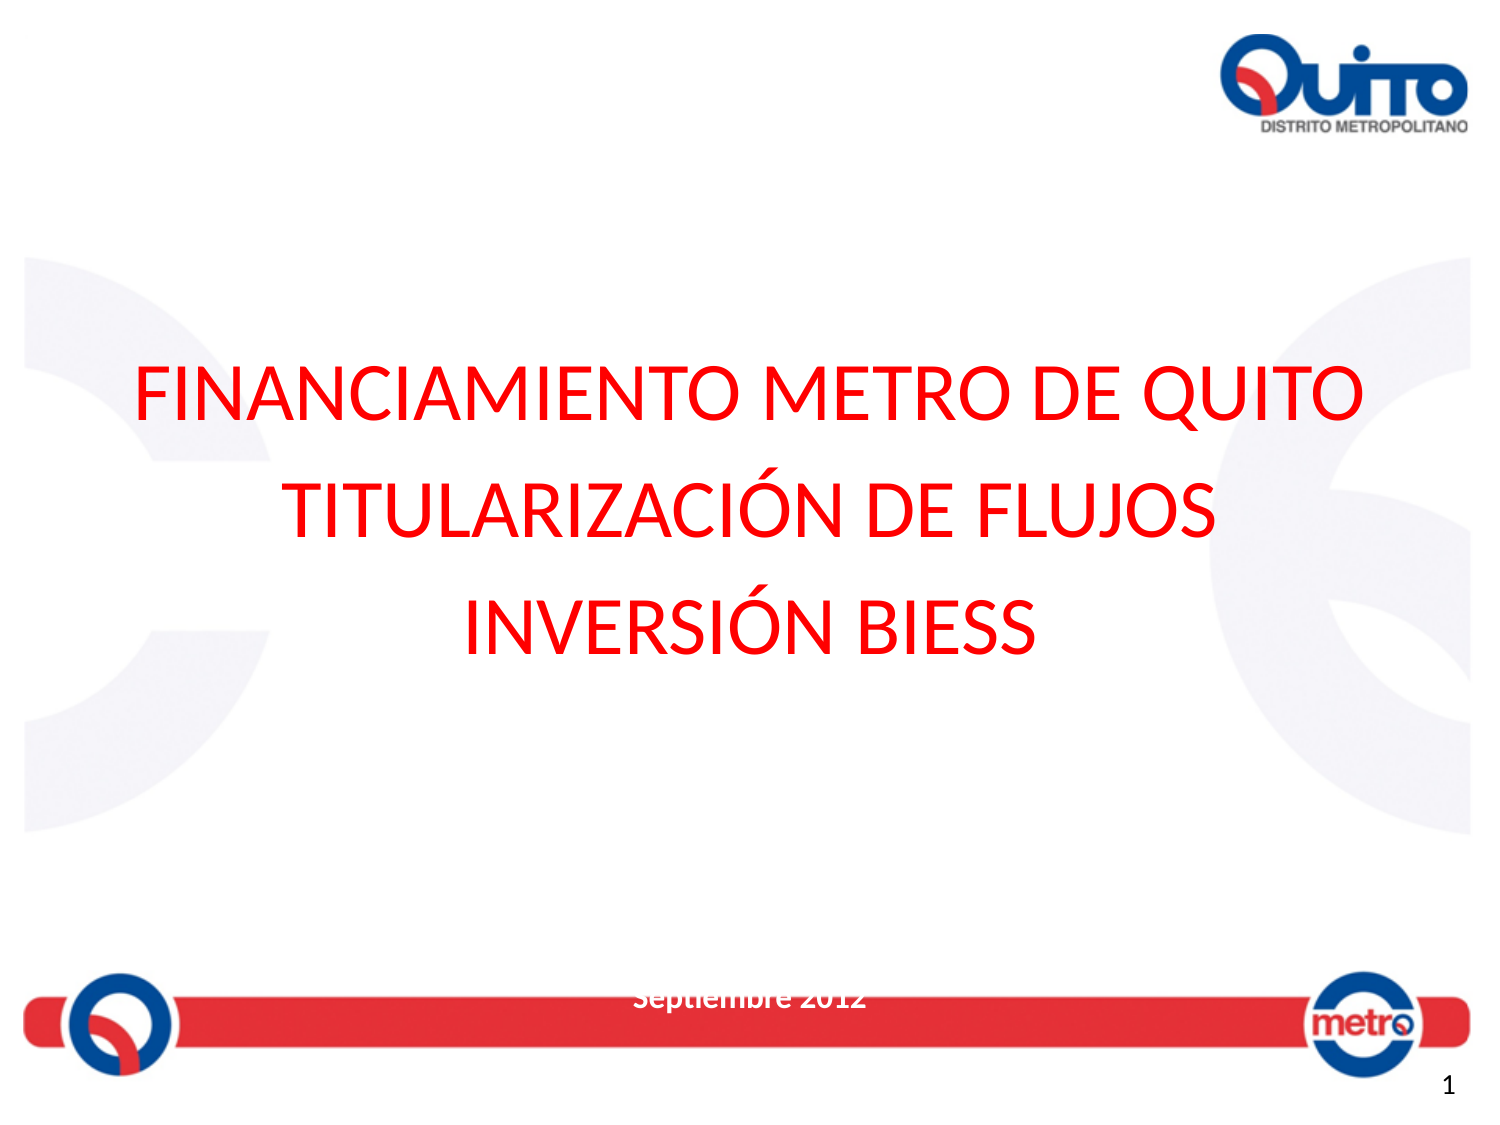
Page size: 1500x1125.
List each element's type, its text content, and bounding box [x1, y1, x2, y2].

list FINANCIAMIENTO METRO DE QUITO TITULARIZACIÓN DE FLUJOS INVERSIÓN BIESS Septiembre 2012 [75, 233, 1425, 1083]
slide_number 1 [1120, 1057, 1471, 1118]
picture [23, 34, 1477, 1091]
